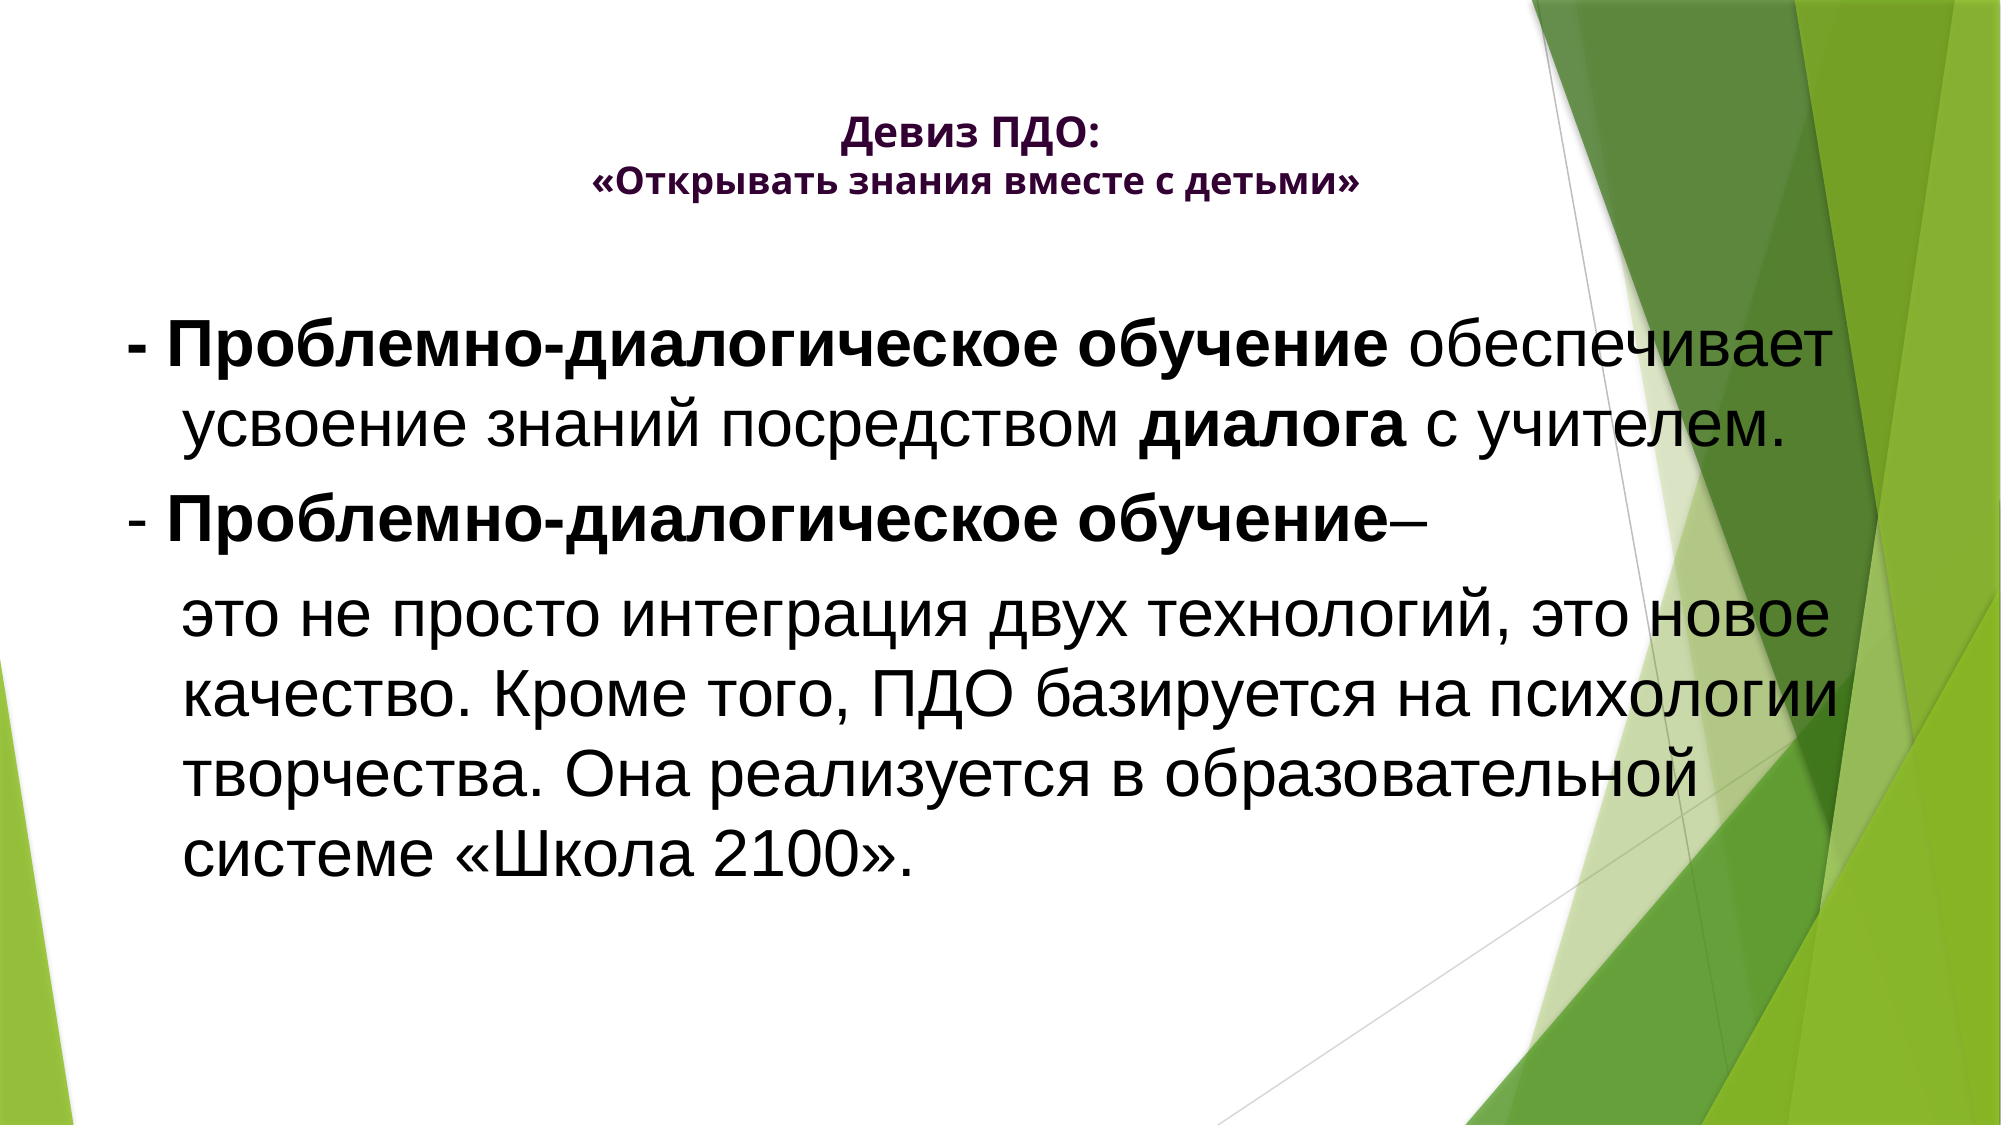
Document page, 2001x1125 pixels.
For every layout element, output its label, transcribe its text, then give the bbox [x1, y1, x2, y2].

list - Проблемно-диалогическое обучение обеспечивает усвоение знаний посредством диалога с учителем. - Проблемно-диалогическое обучение– это не просто интеграция двух технологий, это новое качество. Кроме того, ПДО базируется на психологии творчества. Она реализуется в образовательной системе «Школа 2100». [111, 292, 1968, 1075]
title Девиз ПДО: «Открывать знания вместе с детьми» [271, 97, 1682, 292]
